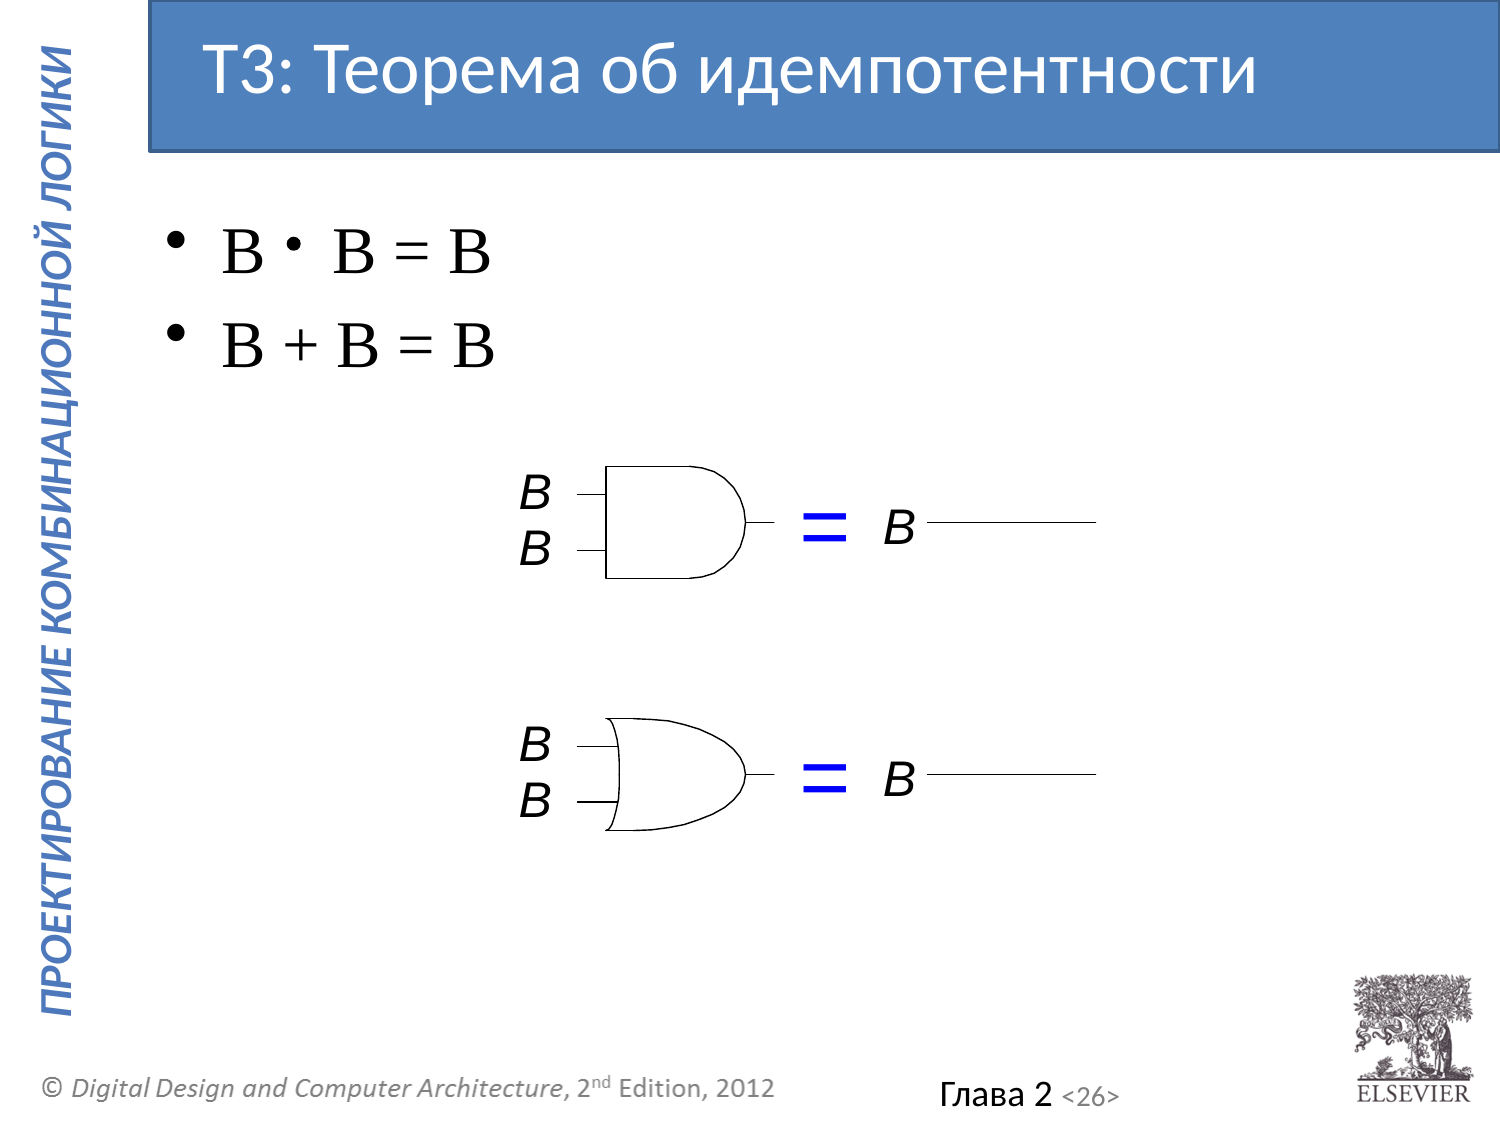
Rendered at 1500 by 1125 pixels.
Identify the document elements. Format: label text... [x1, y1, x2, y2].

text_box B B = B B + B = B [150, 199, 1450, 1013]
text_box [287, 237, 300, 250]
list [412, 449, 1104, 926]
picture [0, 0, 1500, 1125]
text_box T3: Теорема об идемпотентности [187, 11, 1488, 116]
